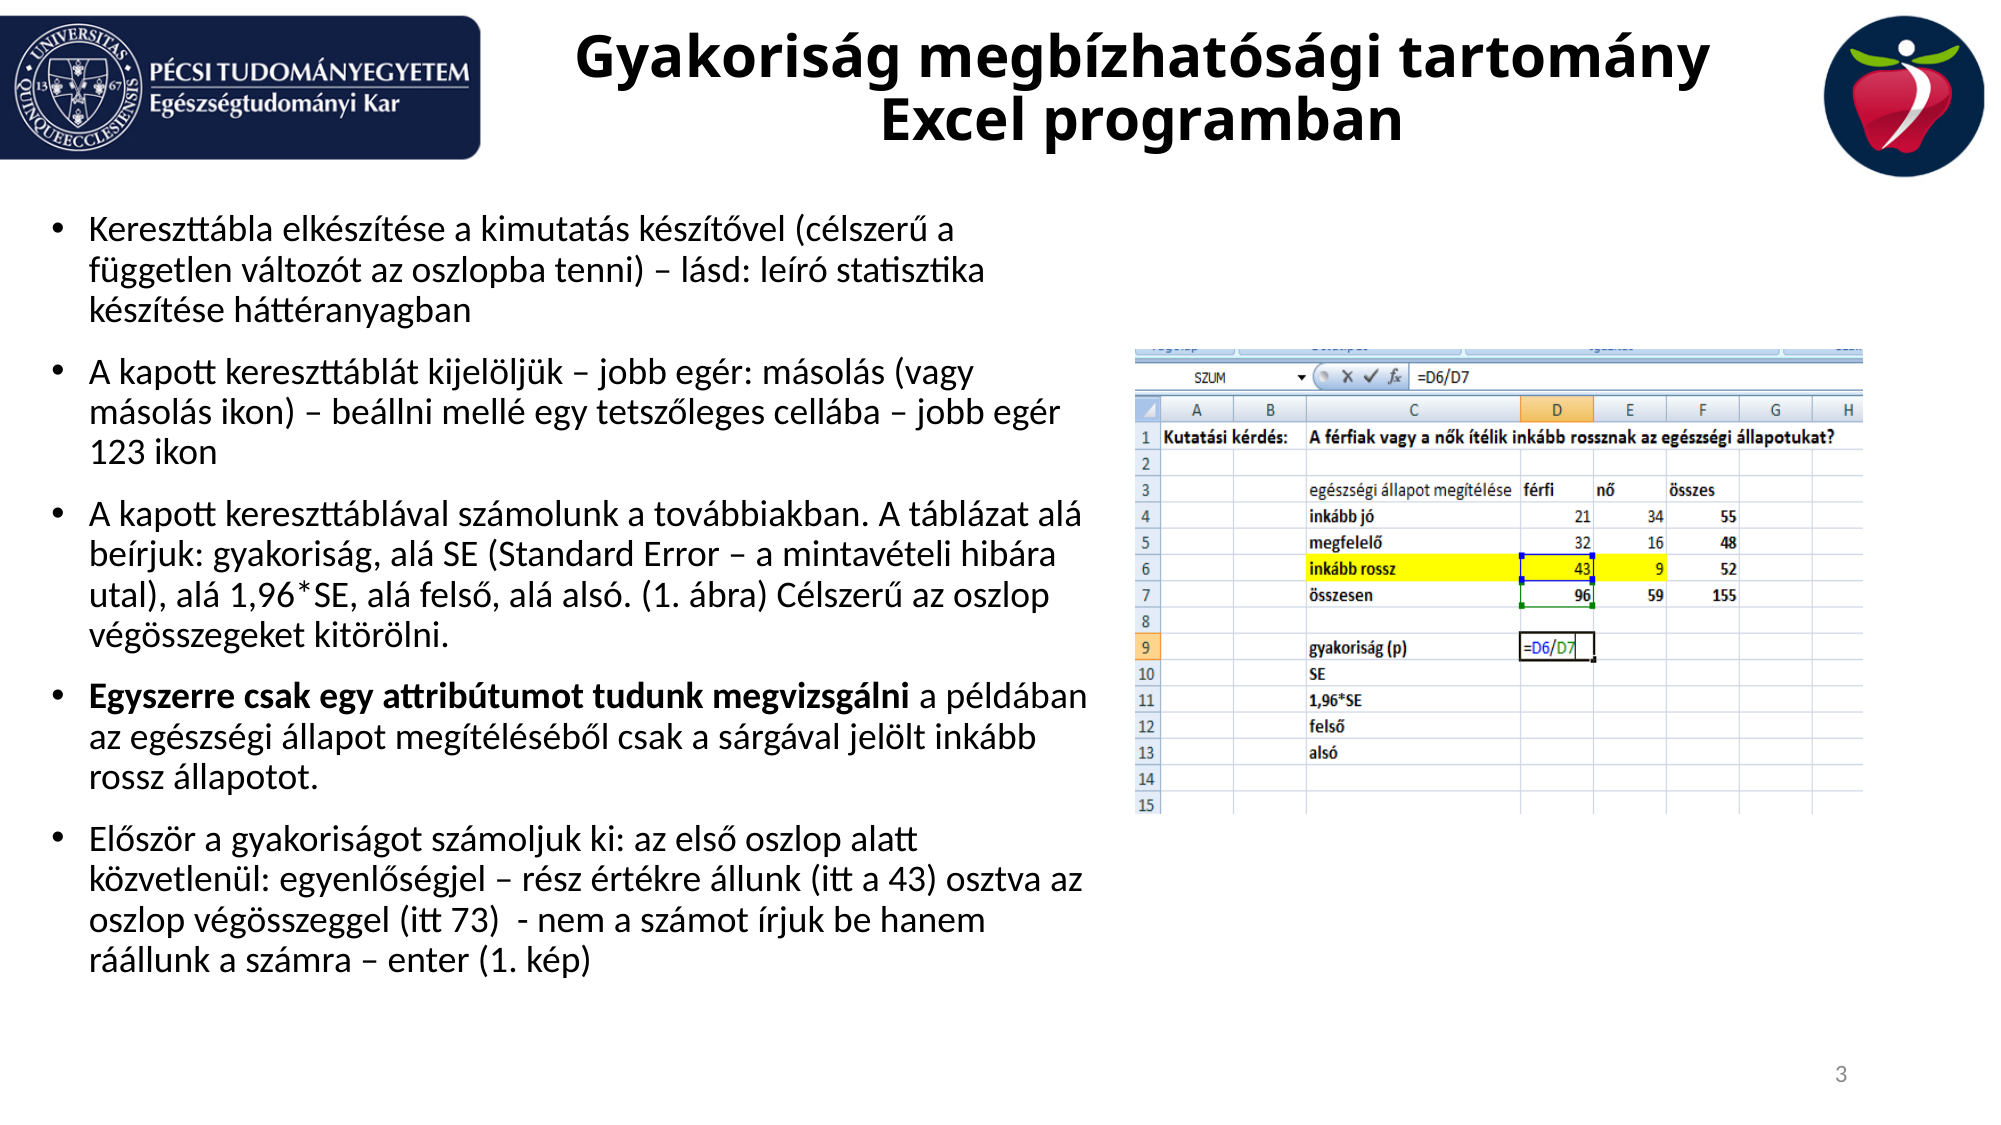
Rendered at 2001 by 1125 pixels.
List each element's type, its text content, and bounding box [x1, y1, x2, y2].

title Gyakoriság megbízhatósági tartomány Excel programban [487, 18, 1797, 161]
slide_number 3 [1412, 1042, 1863, 1103]
list Kereszttábla elkészítése a kimutatás készítővel (célszerű a független változót az oszlopba tenni) – lásd: leíró statisztika készítése háttéranyagban A kapott kereszttáblát kijelöljük – jobb egér: másolás (vagy másolás ikon) – beállni mellé egy tetszőleges cellába – jobb egér 123 ikon A kapott kereszttáblával számolunk a továbbiakban. A táblázat alá beírjuk: gyakoriság, alá SE (Standard Error – a mintavételi hibára utal), alá 1,96*SE, alá felső, alá alsó. (1. ábra) Célszerű az oszlop végösszegeket kitörölni. Egyszerre csak egy attribútumot tudunk megvizsgálni a példában az egészségi állapot megítéléséből csak a sárgával jelölt inkább rossz állapotot. Először a gyakoriságot számoljuk ki: az első oszlop alatt közvetlenül: egyenlőségjel – rész értékre állunk (itt a 43) osztva az oszlop végösszeggel (itt 73) - nem a számot írjuk be hanem ráállunk a számra – enter (1. kép) [36, 202, 1114, 1107]
picture [0, 0, 2001, 1125]
